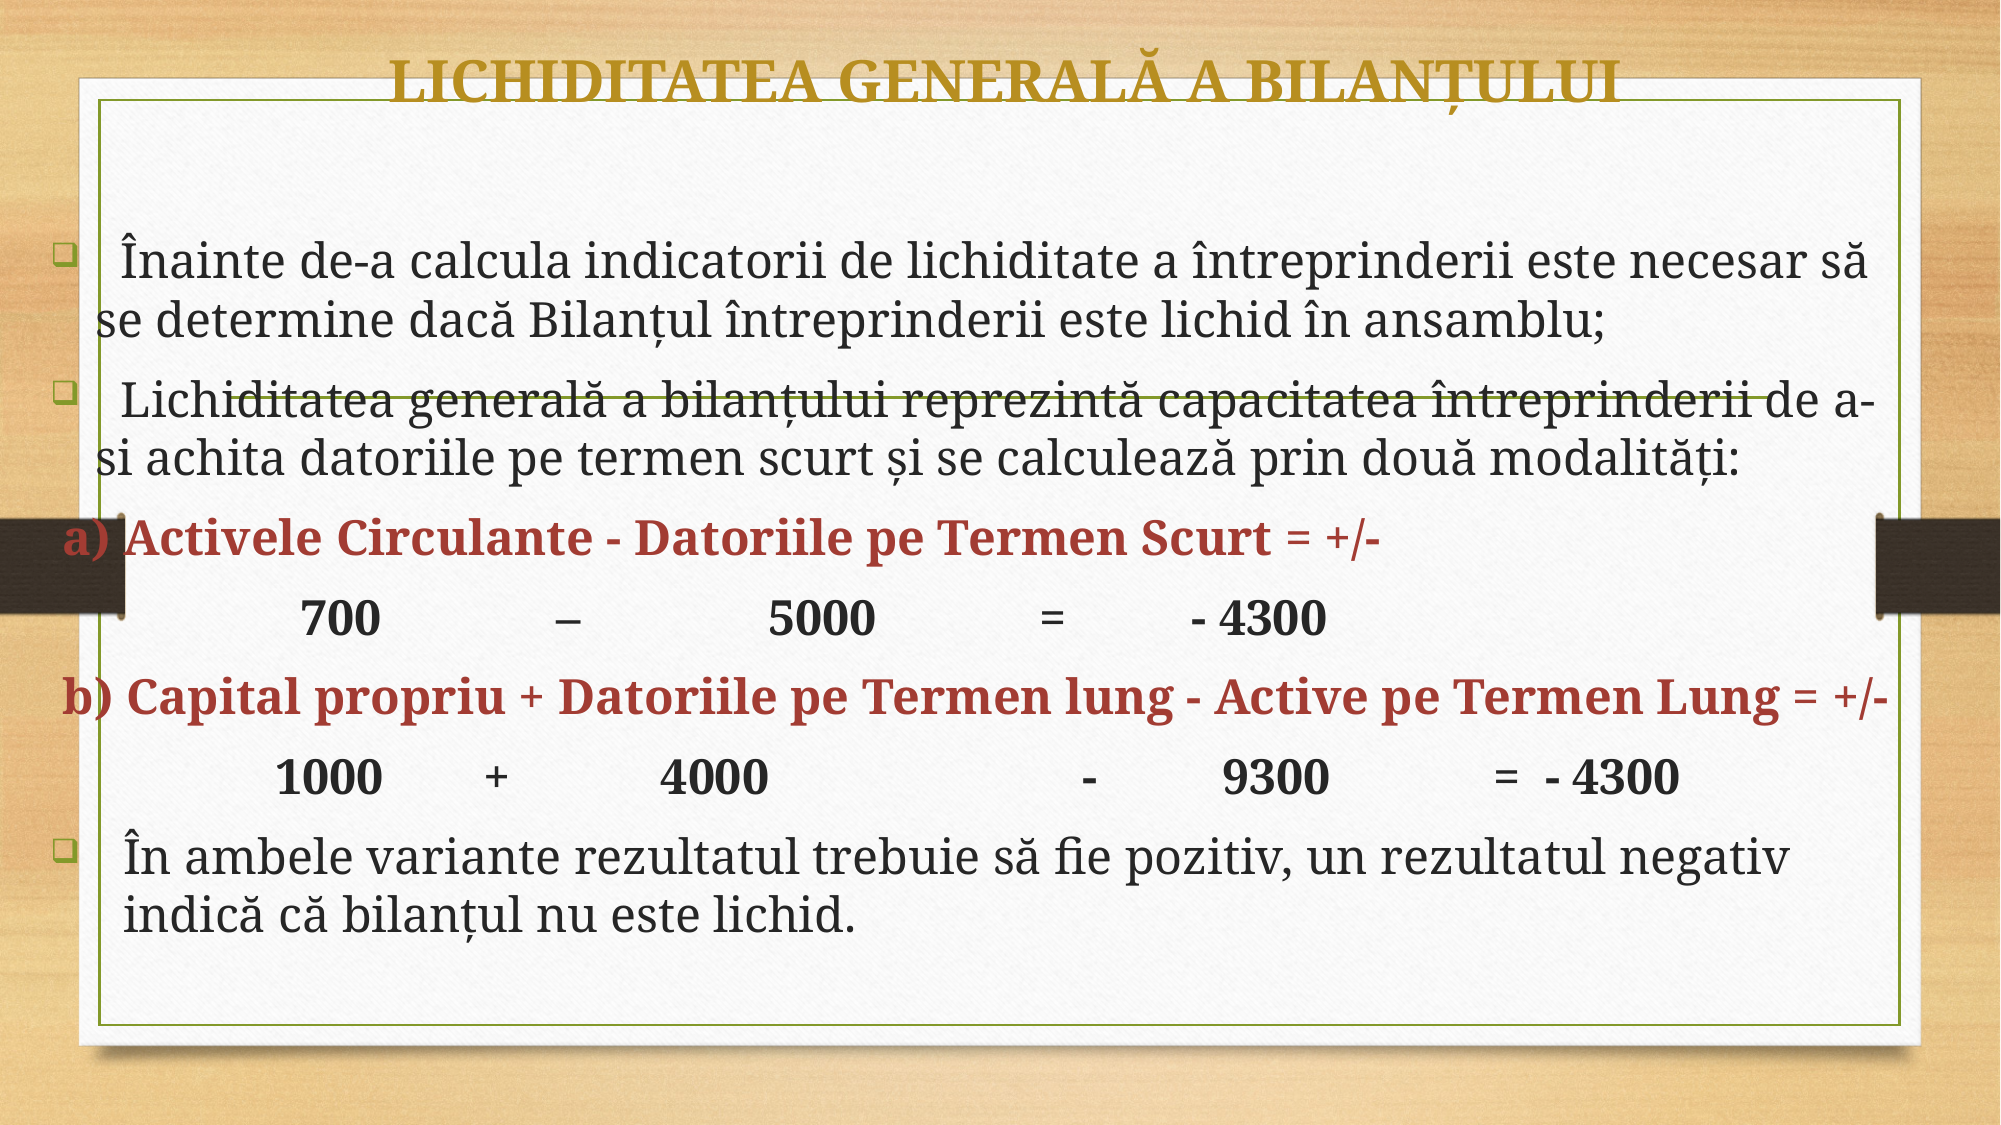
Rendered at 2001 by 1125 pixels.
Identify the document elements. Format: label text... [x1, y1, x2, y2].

picture [0, 0, 2001, 1125]
list Înainte de-a calcula indicatorii de lichiditate a întreprinderii este necesar să se determine dacă Bilanțul întreprinderii este lichid în ansamblu; Lichiditatea generală a bilanțului reprezintă capacitatea întreprinderii de a-si achita datoriile pe termen scurt și se calculează prin două modalități: a) Activele Circulante - Datoriile pe Termen Scurt = +/- 700 – 5000 = - 4300 b) Capital propriu + Datoriile pe Termen lung - Active pe Termen Lung = +/- 1000 + 4000 - 9300 = - 4300 În ambele variante rezultatul trebuie să fie pozitiv, un rezultatul negativ indică că bilanțul nu este lichid. [35, 222, 1925, 977]
title LICHIDITATEA GENERALĂ A BILANȚULUI [106, 24, 1907, 134]
